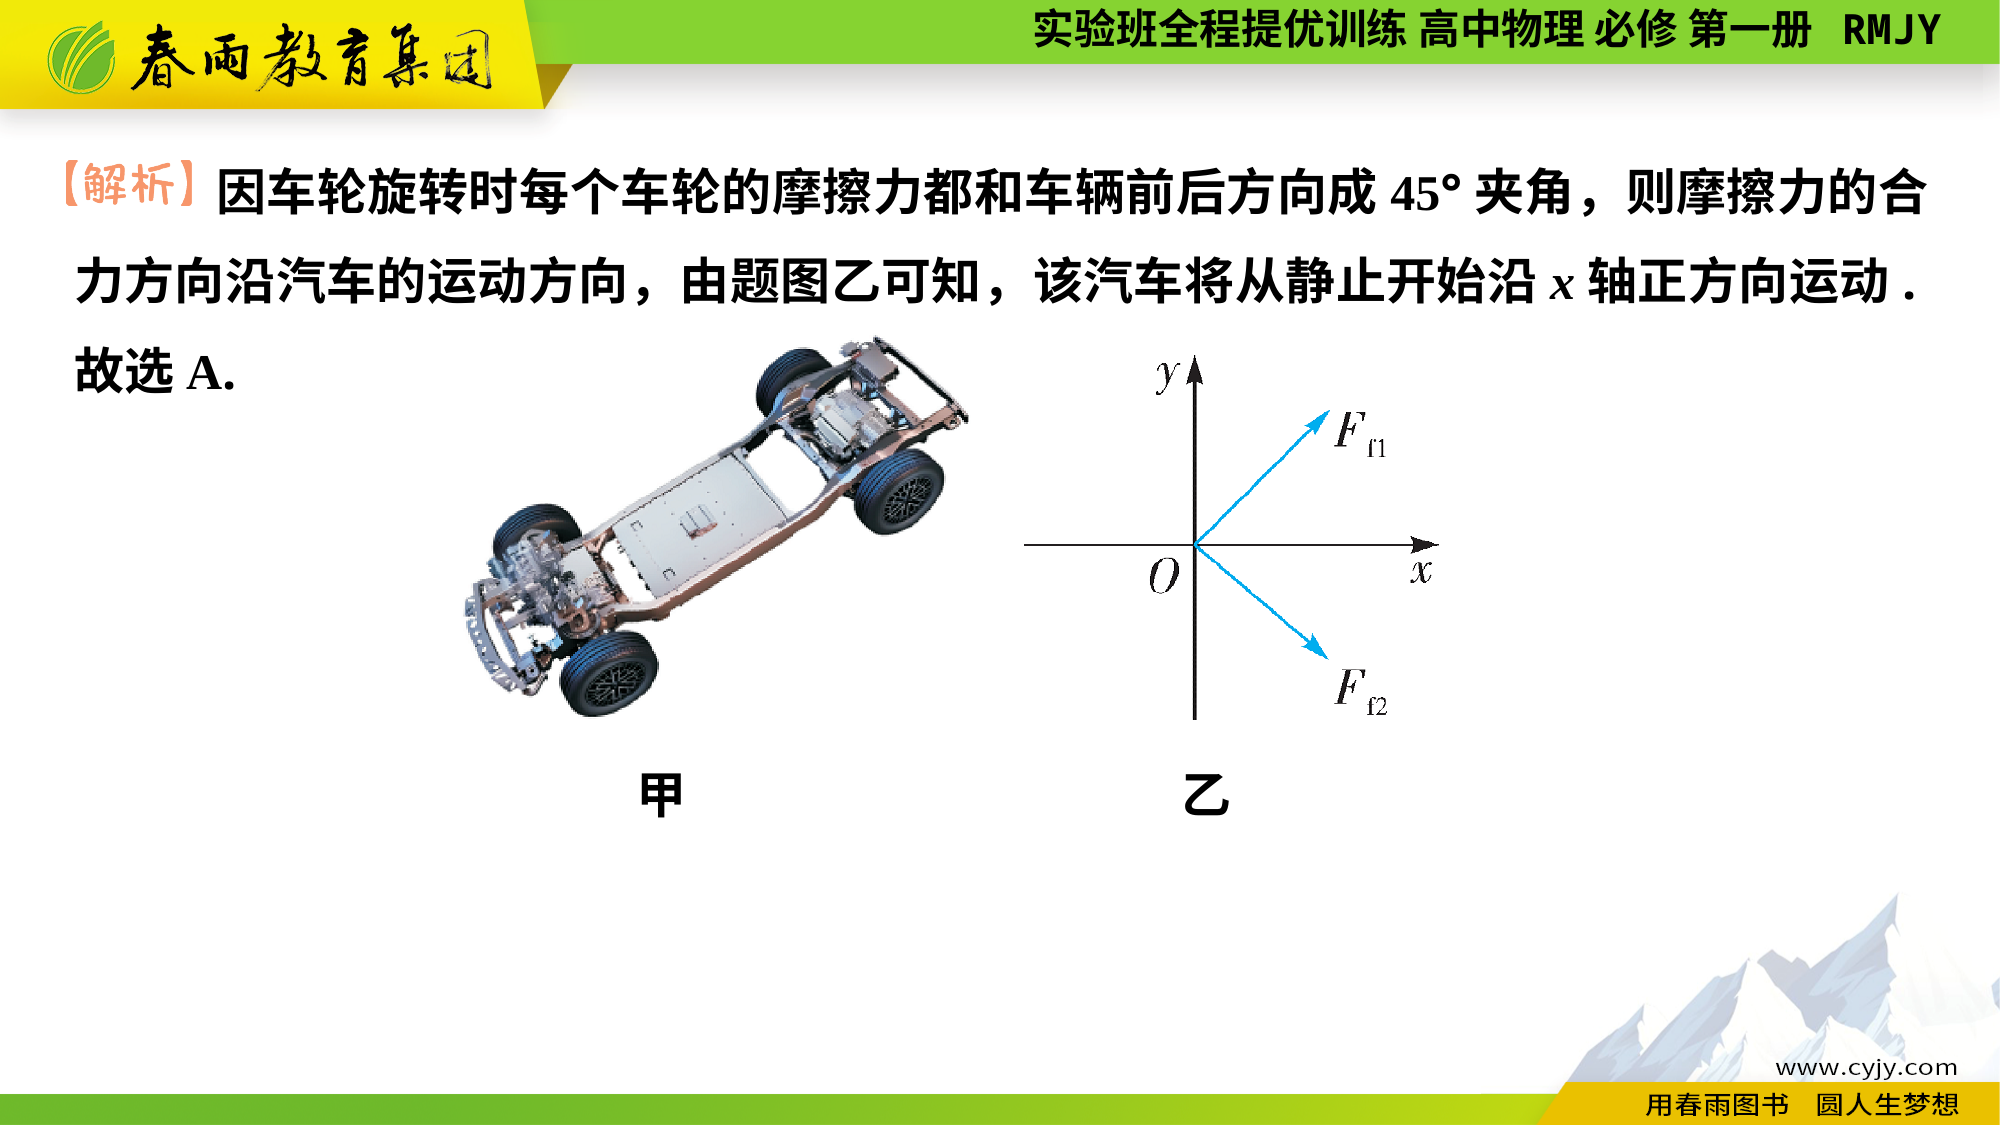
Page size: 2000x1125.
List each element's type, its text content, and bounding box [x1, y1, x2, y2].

list 因车轮旋转时每个车轮的摩擦力都和车辆前后方向成45°夹角，则摩擦力的合力方向沿汽车的运动方向，由题图乙可知，该汽车将从静止开始沿x轴正方向运动.故选A. [59, 122, 1944, 411]
picture [0, 0, 2000, 1125]
text_box 甲 乙 [621, 726, 1591, 832]
